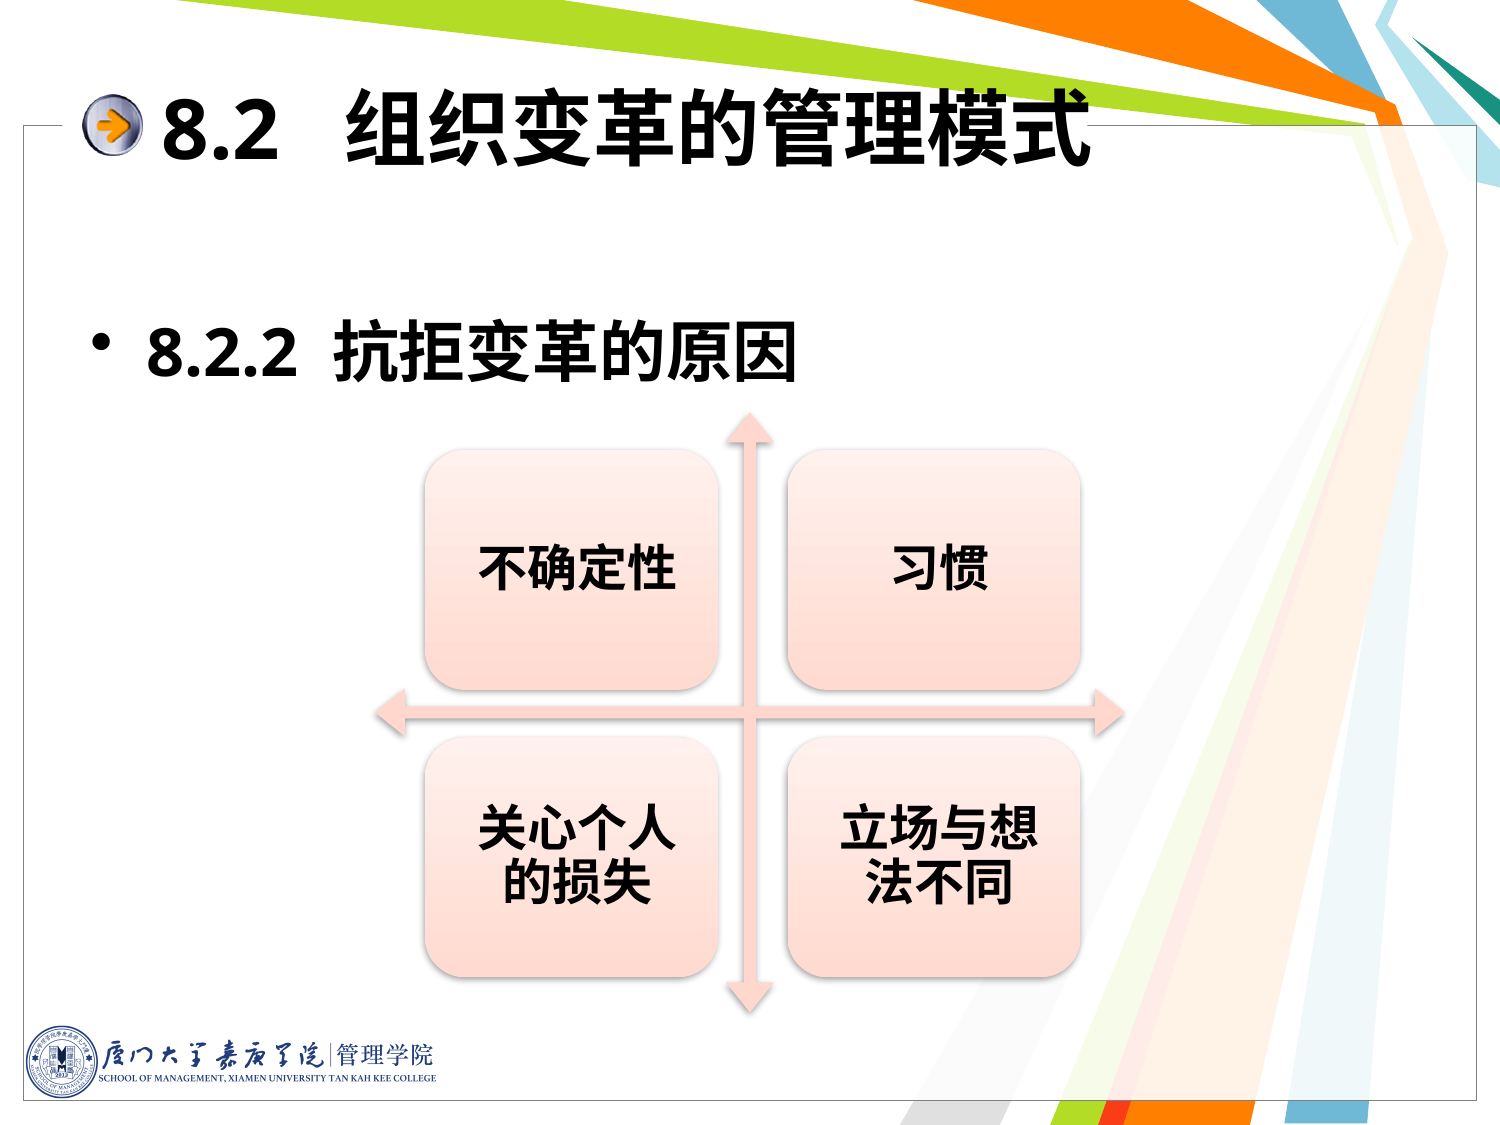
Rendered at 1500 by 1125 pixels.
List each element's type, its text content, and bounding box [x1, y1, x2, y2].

picture [82, 94, 125, 156]
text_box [249, 412, 1251, 1013]
picture [24, 1024, 438, 1100]
title 8.2 组织变革的管理模式 [125, 32, 1159, 220]
list 8.2.2 抗拒变革的原因 [75, 262, 1425, 1005]
